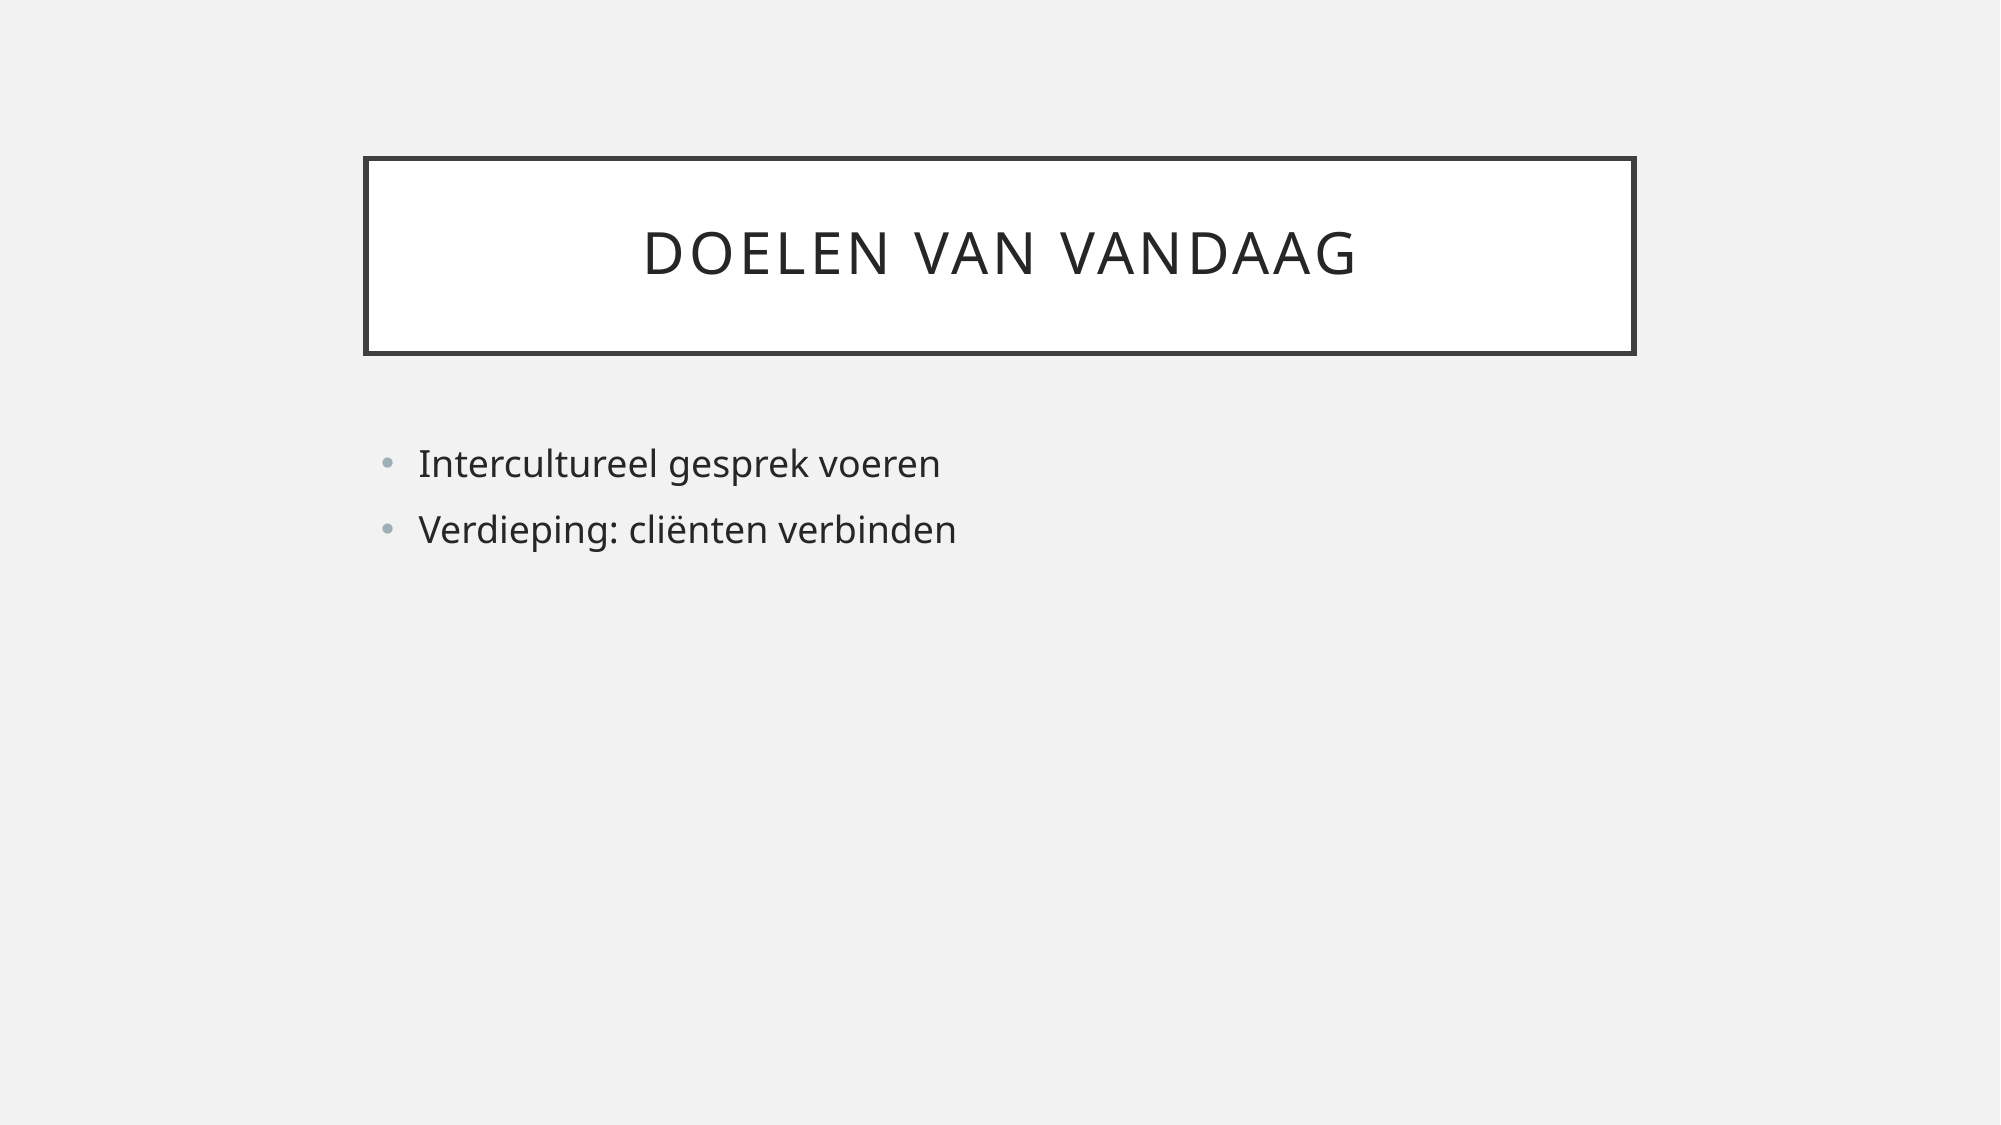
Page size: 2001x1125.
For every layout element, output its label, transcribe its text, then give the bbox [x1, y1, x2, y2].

title Doelen van vandaag [363, 156, 1637, 356]
list Intercultureel gesprek voeren Verdieping: cliënten verbinden [366, 432, 1634, 942]
